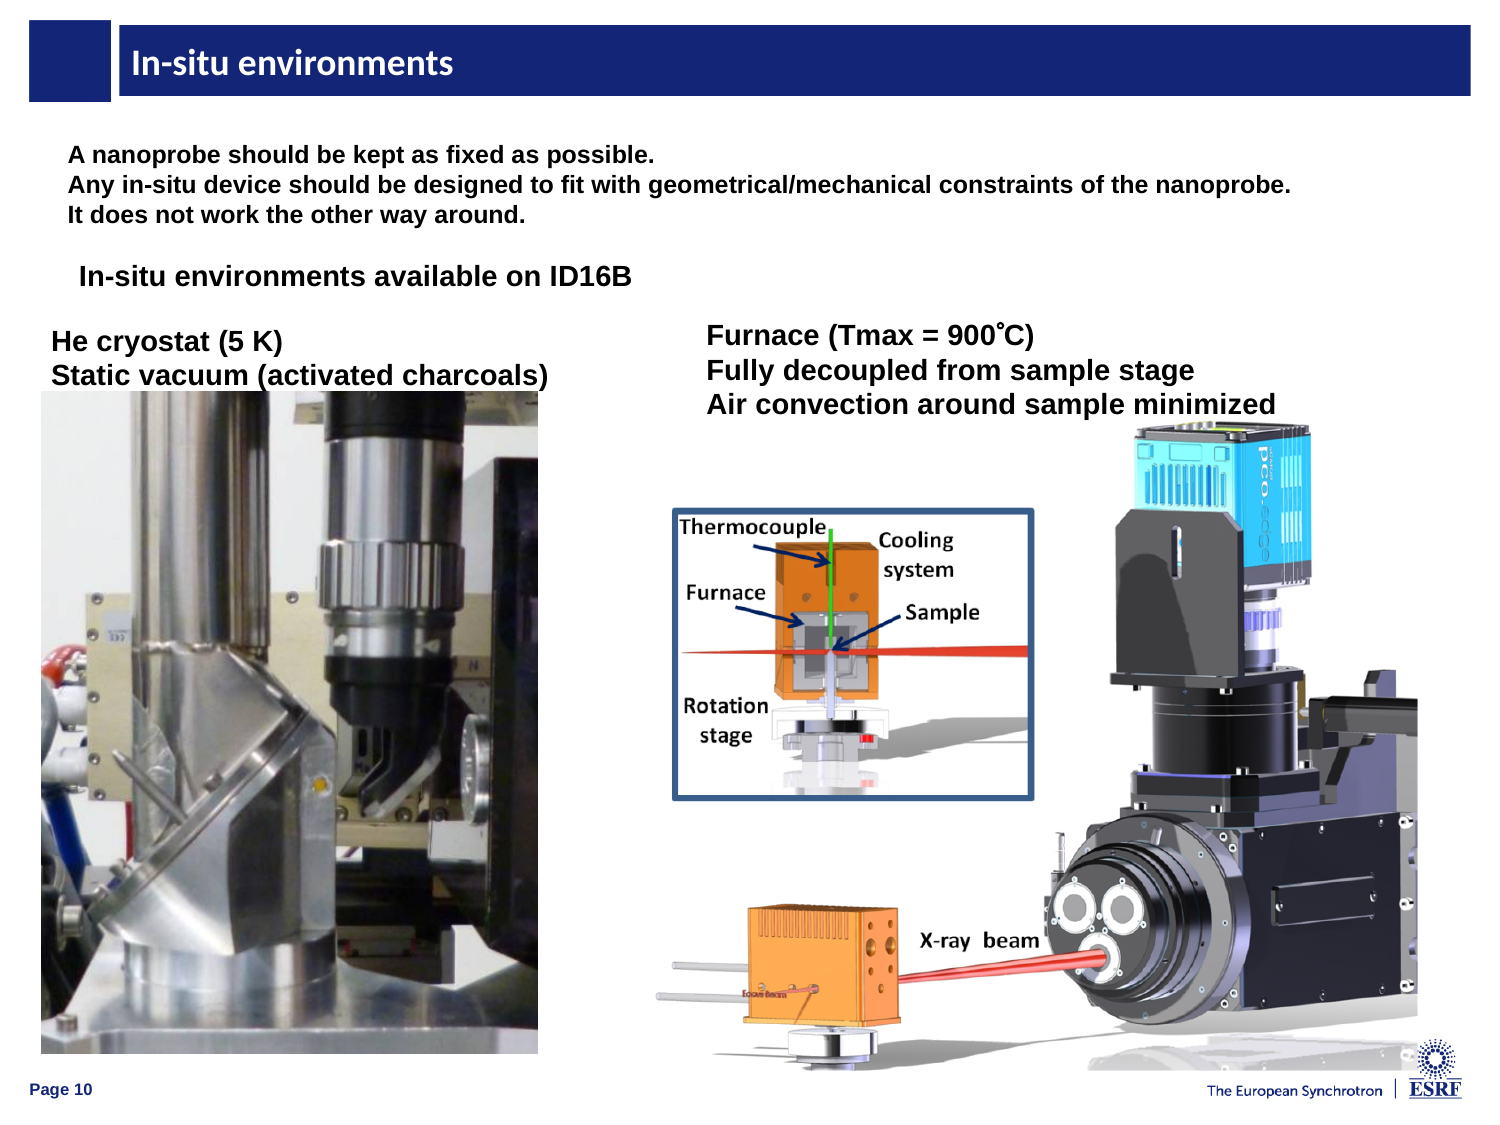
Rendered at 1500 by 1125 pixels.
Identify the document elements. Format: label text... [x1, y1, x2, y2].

title In-situ environments [119, 25, 1471, 96]
text_box In-situ environments available on ID16B [63, 249, 648, 300]
picture [41, 390, 538, 1054]
picture [607, 399, 1500, 1125]
text_box Furnace (Tmax = 900C) Fully decoupled from sample stage Air convection around sample minimized [691, 308, 1292, 398]
text_box Page 10 [29, 1063, 98, 1099]
text_box He cryostat (5 K) Static vacuum (activated charcoals) [36, 314, 564, 400]
text_box A nanoprobe should be kept as fixed as possible. Any in-situ device should be designed to fit with geometrical/mechanical constraints of the nanoprobe. It does not work the other way around. [53, 131, 1310, 236]
